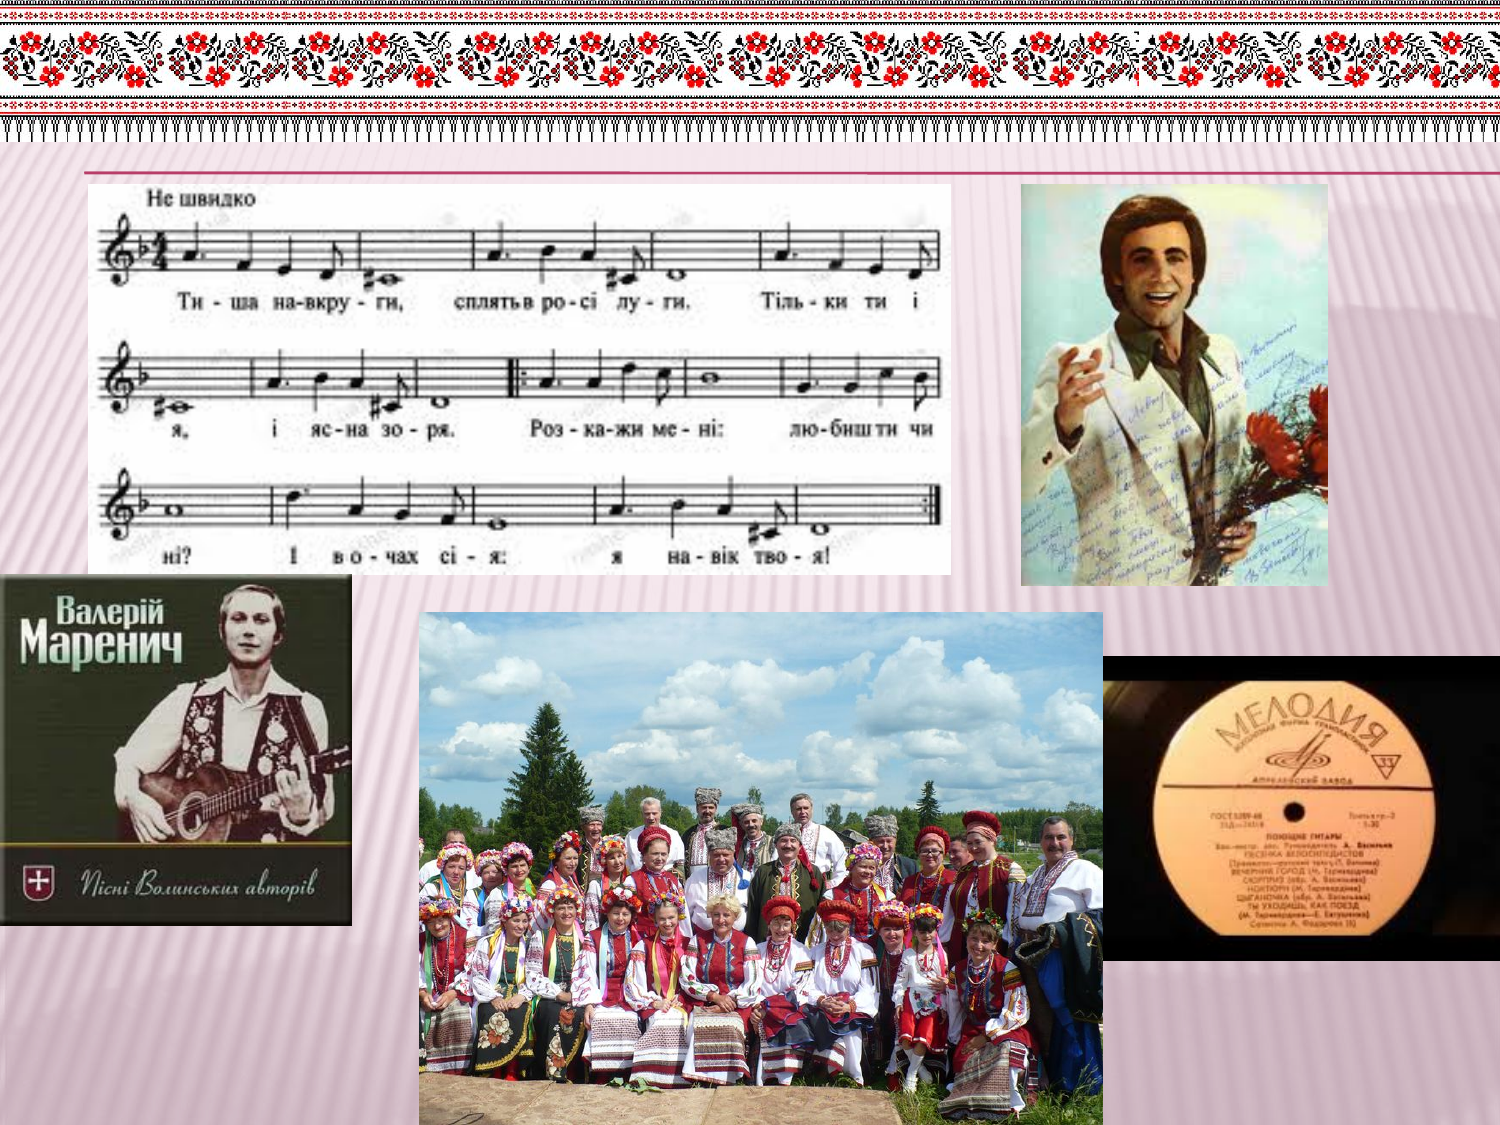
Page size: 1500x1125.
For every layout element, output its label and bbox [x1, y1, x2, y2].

picture [1104, 656, 1500, 961]
picture [418, 612, 1103, 1125]
picture [0, 184, 951, 927]
picture [1021, 184, 1329, 587]
picture [0, 0, 1500, 142]
